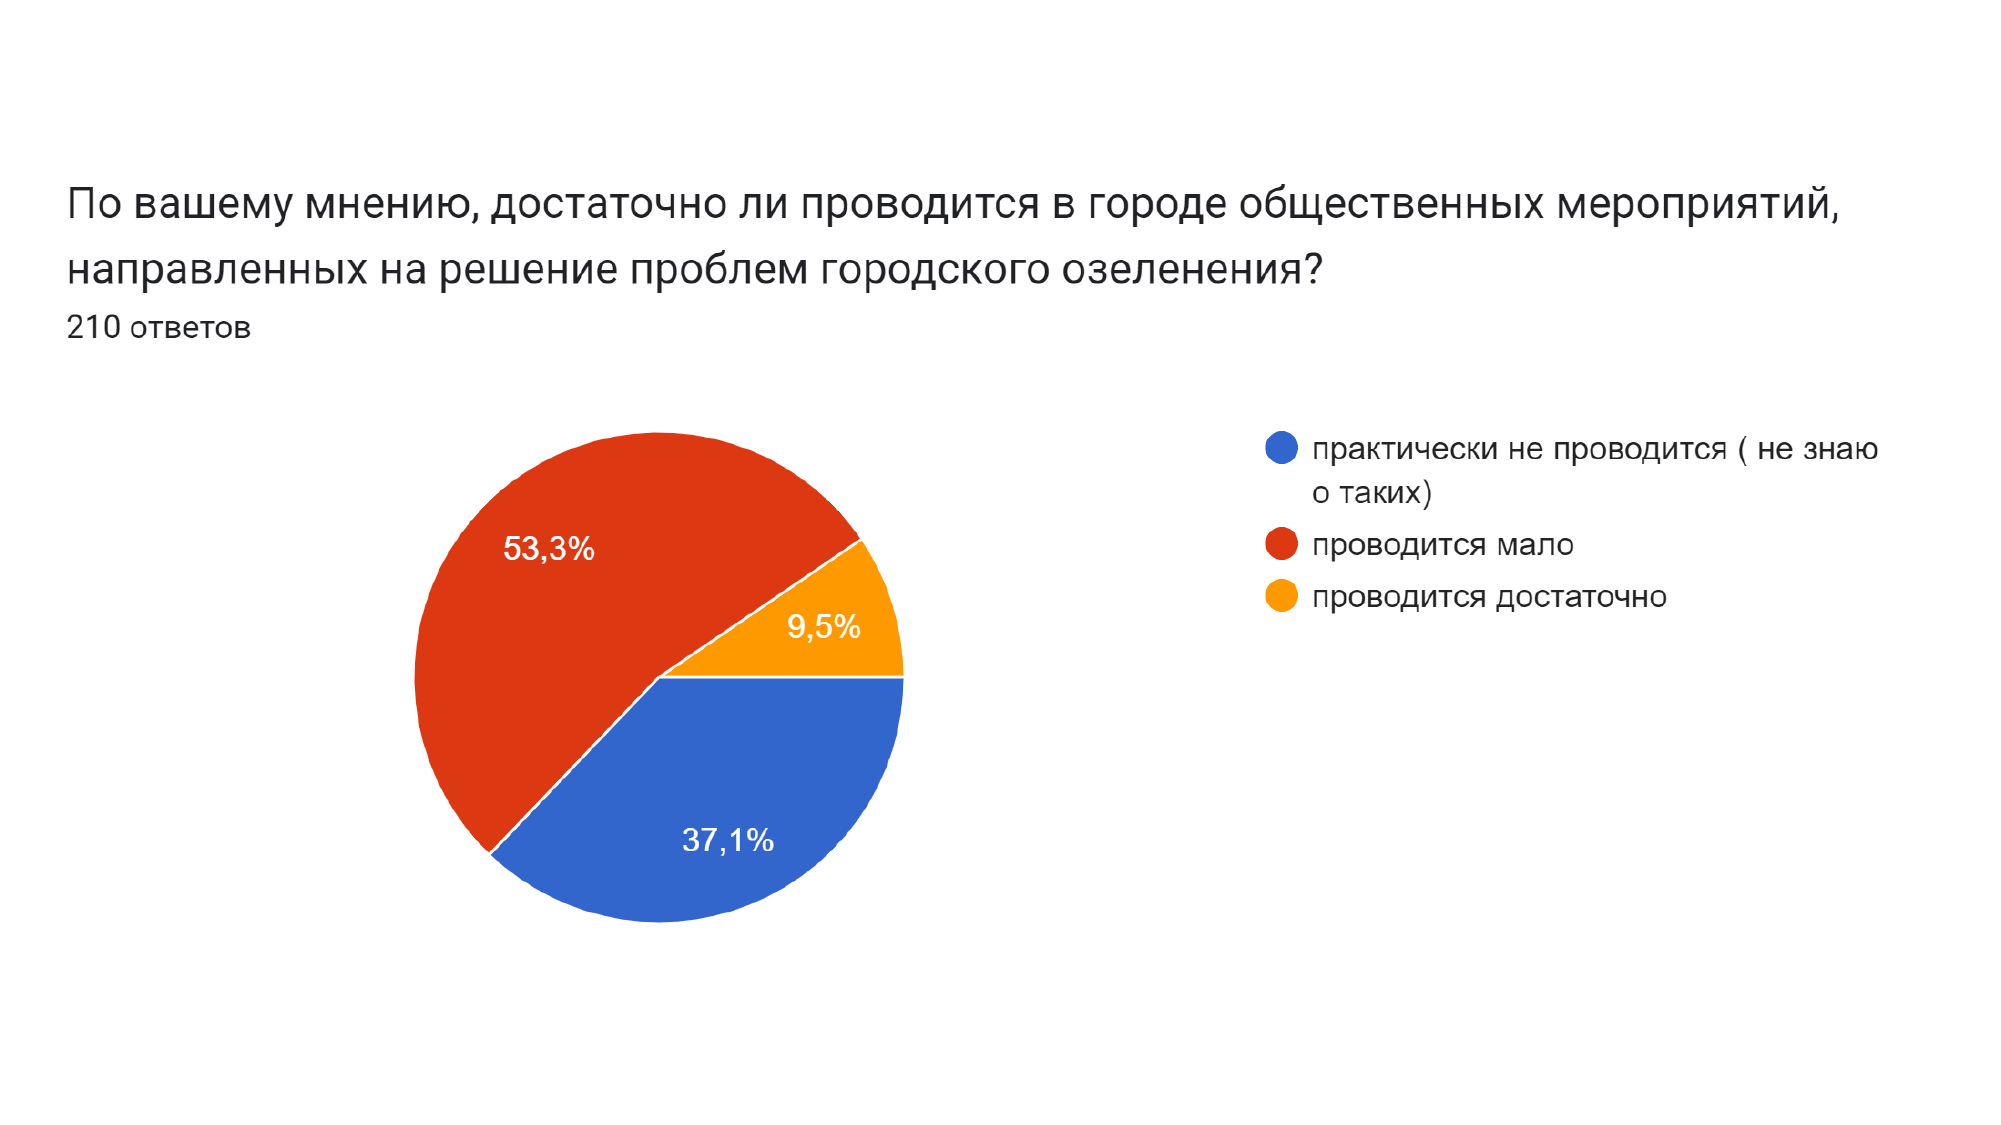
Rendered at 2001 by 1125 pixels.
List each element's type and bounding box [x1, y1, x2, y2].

picture [0, 108, 2000, 1016]
